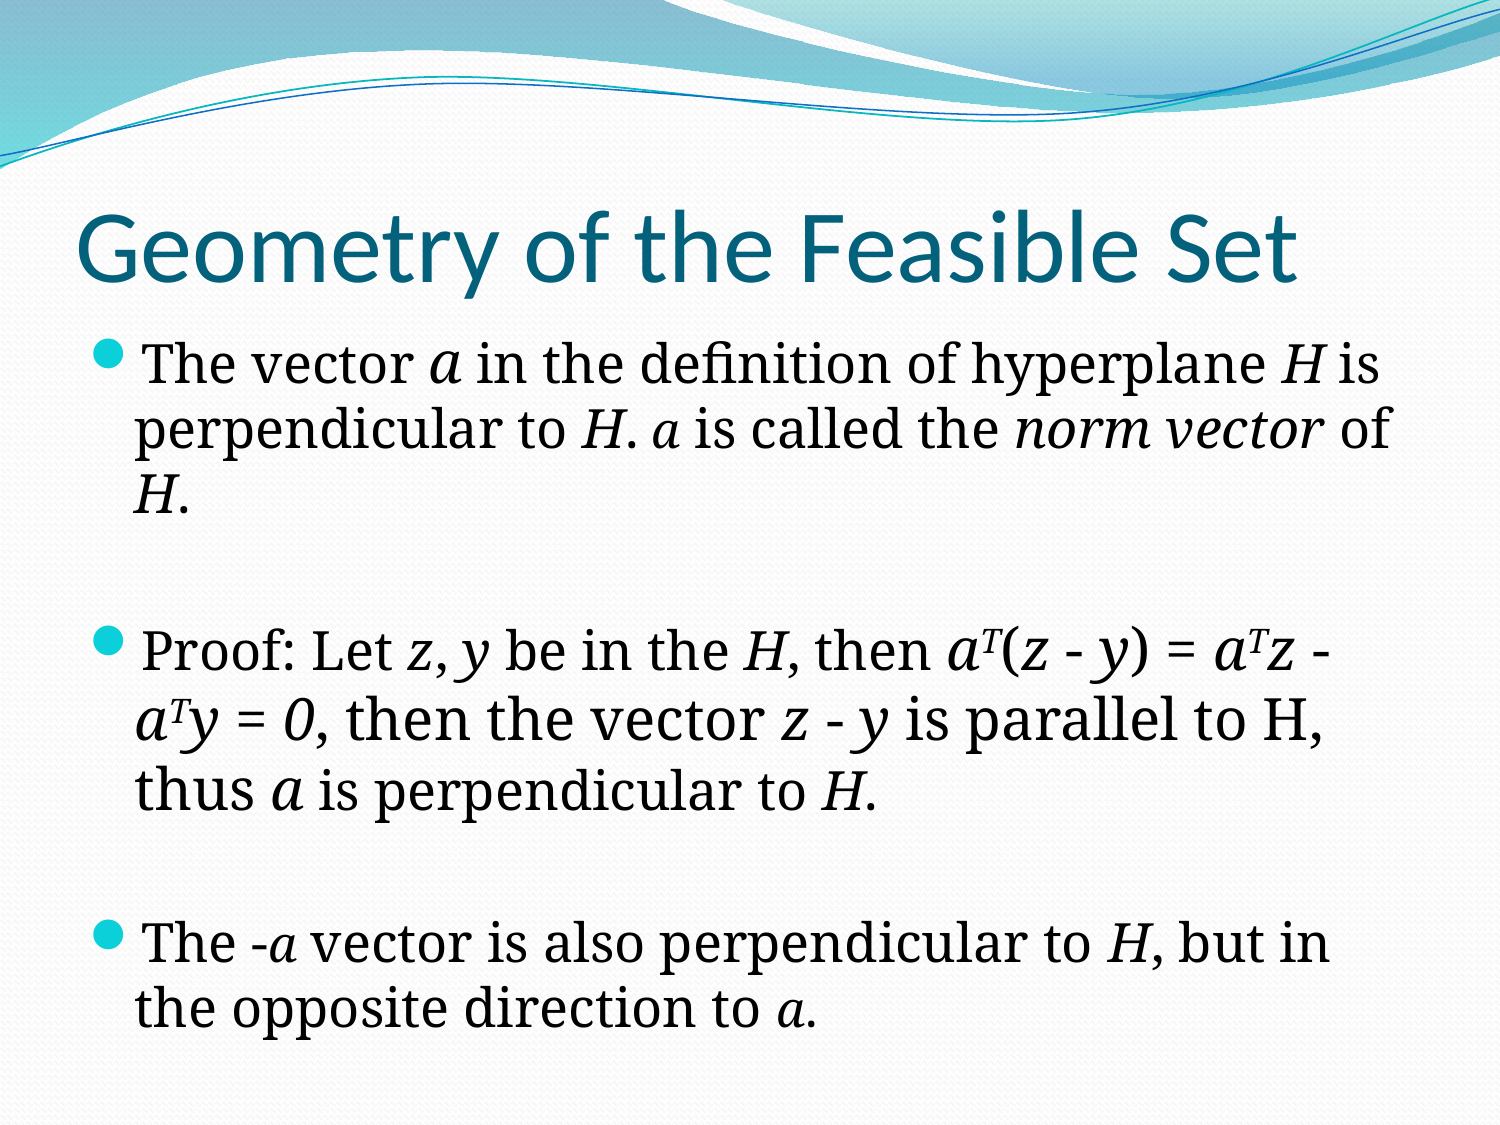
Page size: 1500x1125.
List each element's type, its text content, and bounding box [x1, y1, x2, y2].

title Geometry of the Feasible Set [75, 115, 1425, 303]
list The vector a in the definition of hyperplane H is perpendicular to H. a is called the norm vector of H. Proof: Let z, y be in the H, then aT(z - y) = aTz - aTy = 0, then the vector z - y is parallel to H, thus a is perpendicular to H. The -a vector is also perpendicular to H, but in the opposite direction to a. [75, 317, 1425, 1038]
